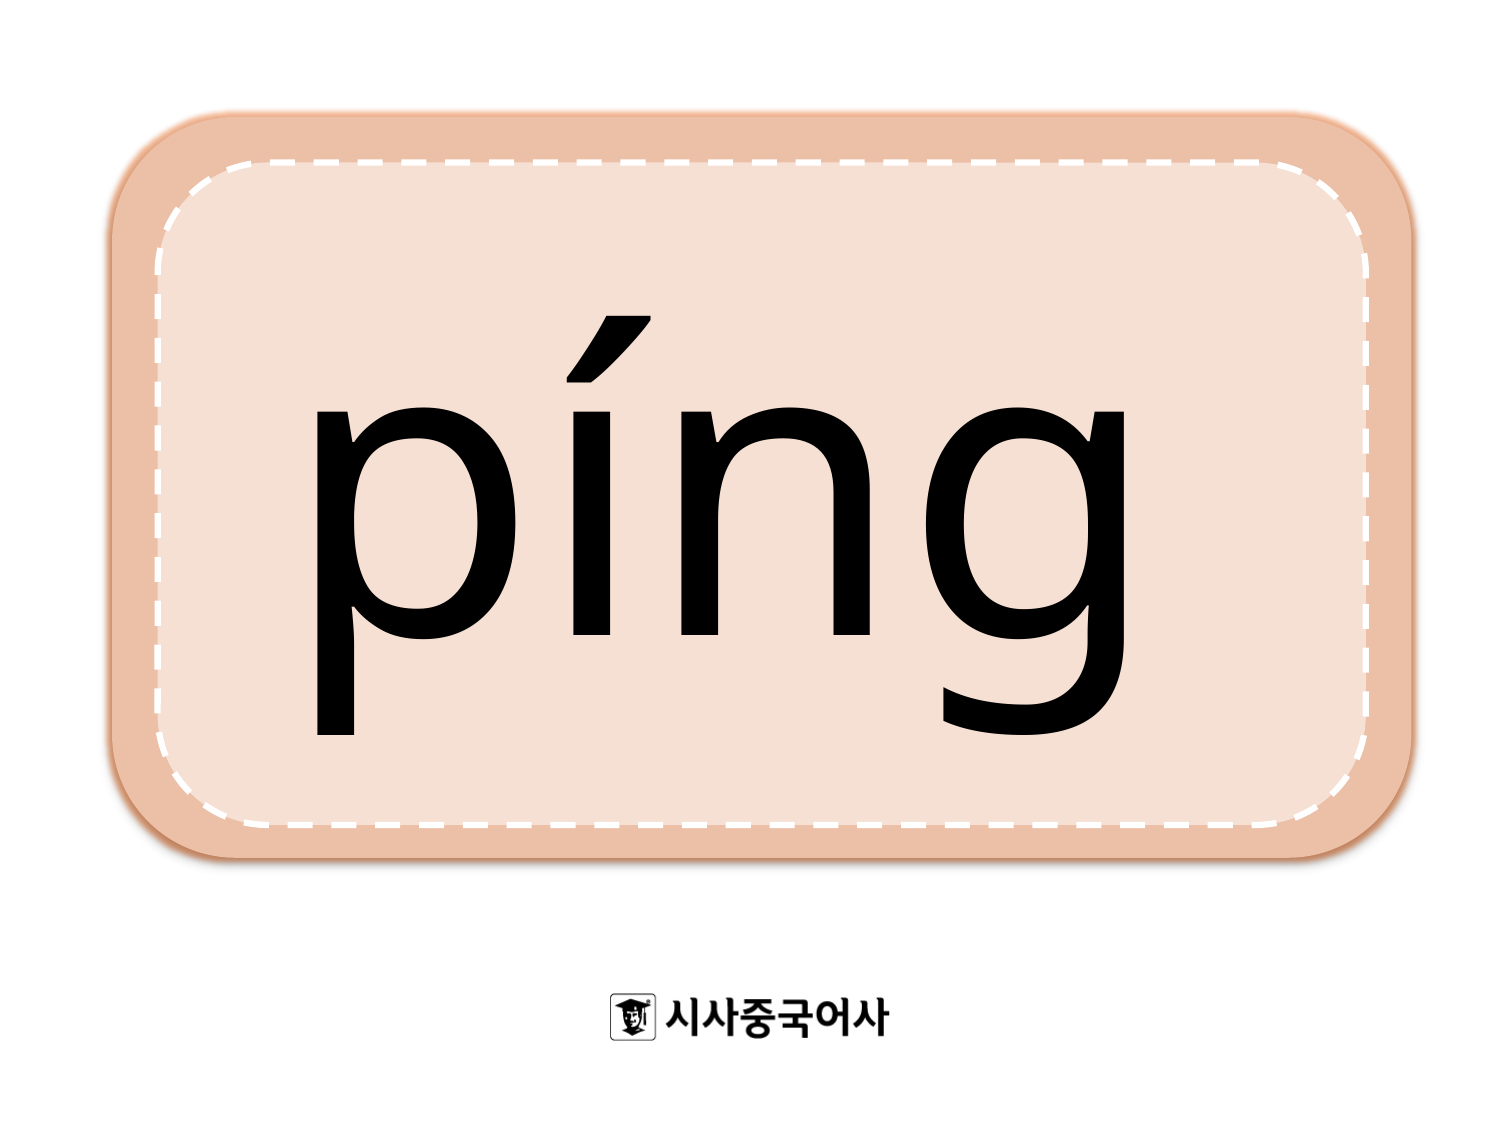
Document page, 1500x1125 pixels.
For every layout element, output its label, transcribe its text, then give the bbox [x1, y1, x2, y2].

text_box píng [171, 137, 1380, 800]
picture [602, 987, 898, 1047]
